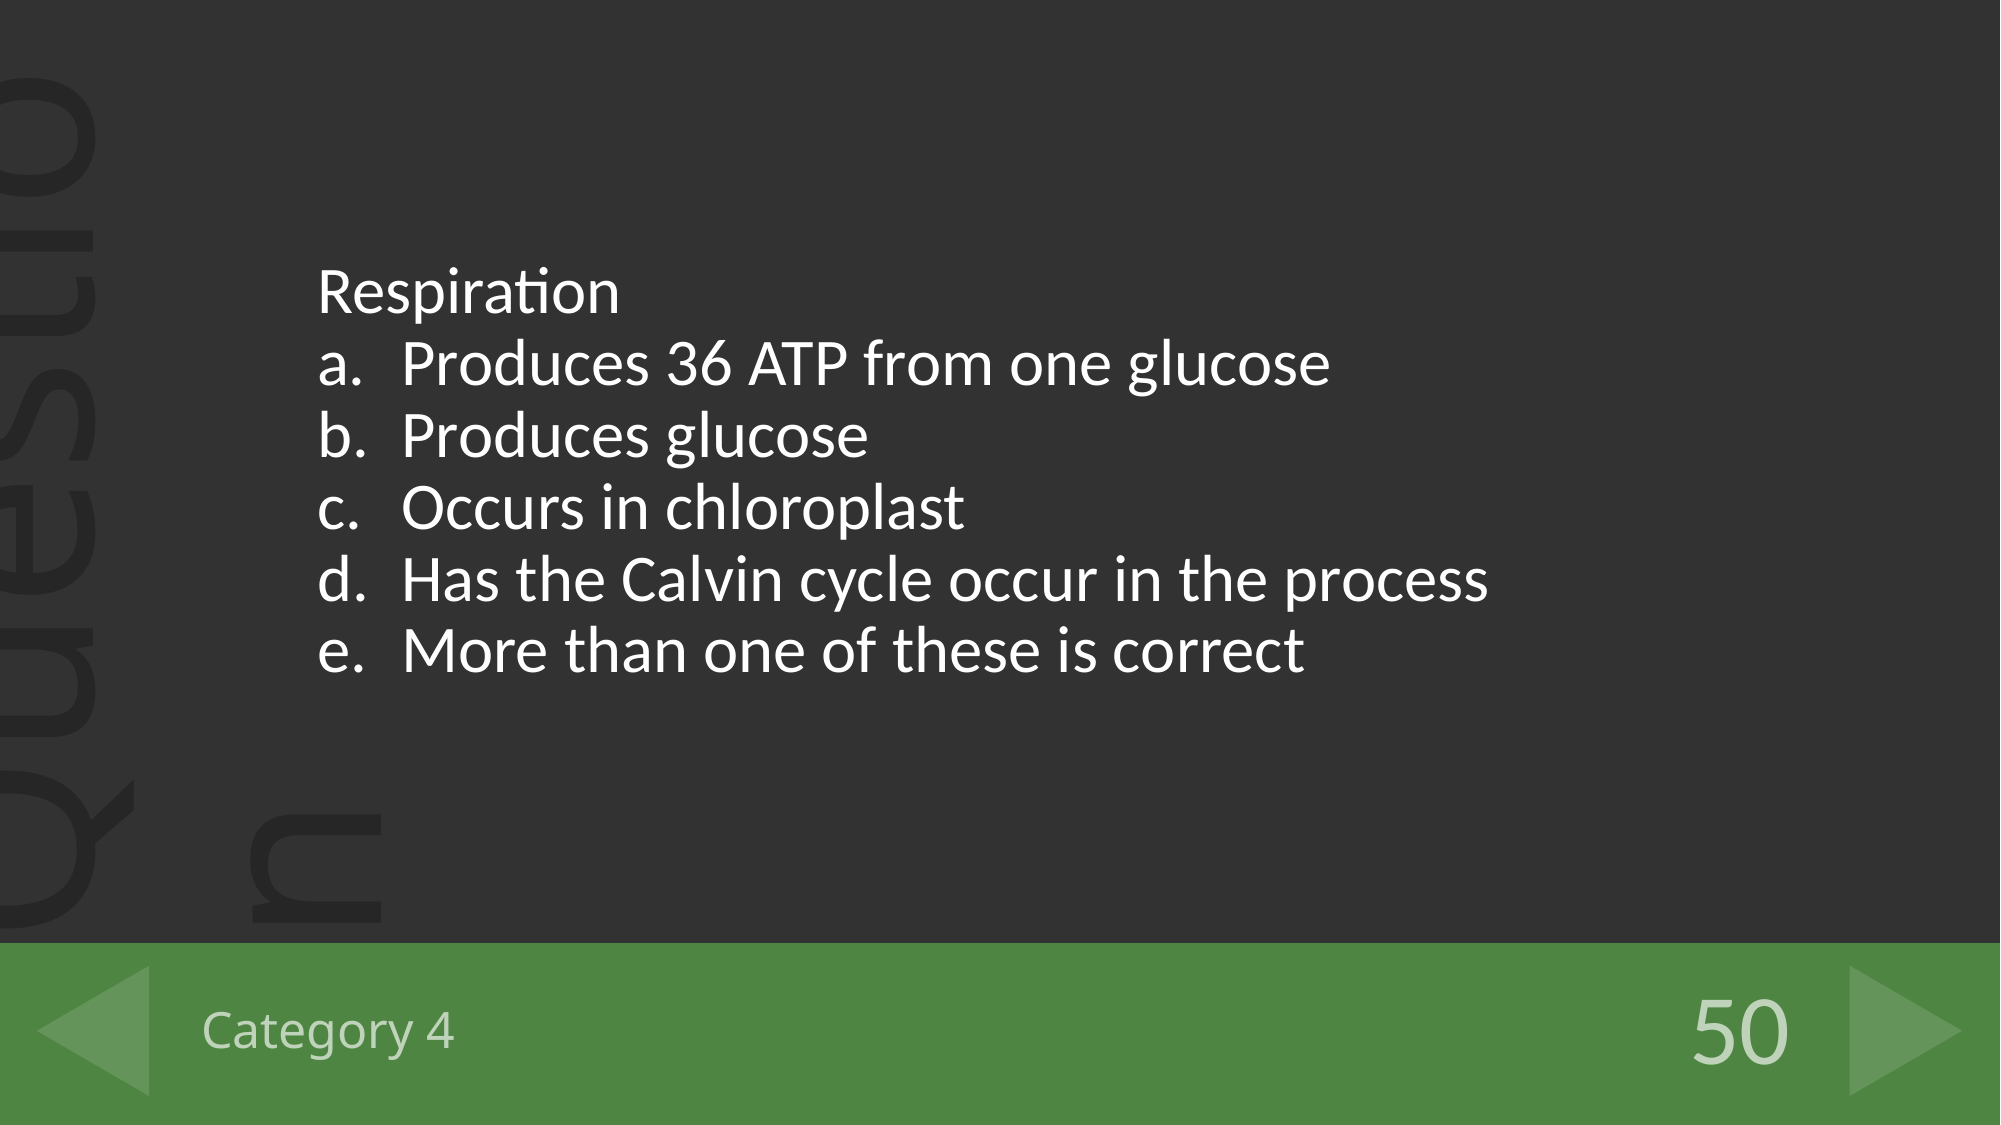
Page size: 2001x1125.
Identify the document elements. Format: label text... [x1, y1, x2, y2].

list Respiration Produces 36 ATP from one glucose Produces glucose Occurs in chloroplast Has the Calvin cycle occur in the process More than one of these is correct [302, 307, 1760, 636]
title Category 4 [185, 967, 1494, 1097]
list 50 [1494, 967, 1806, 1097]
